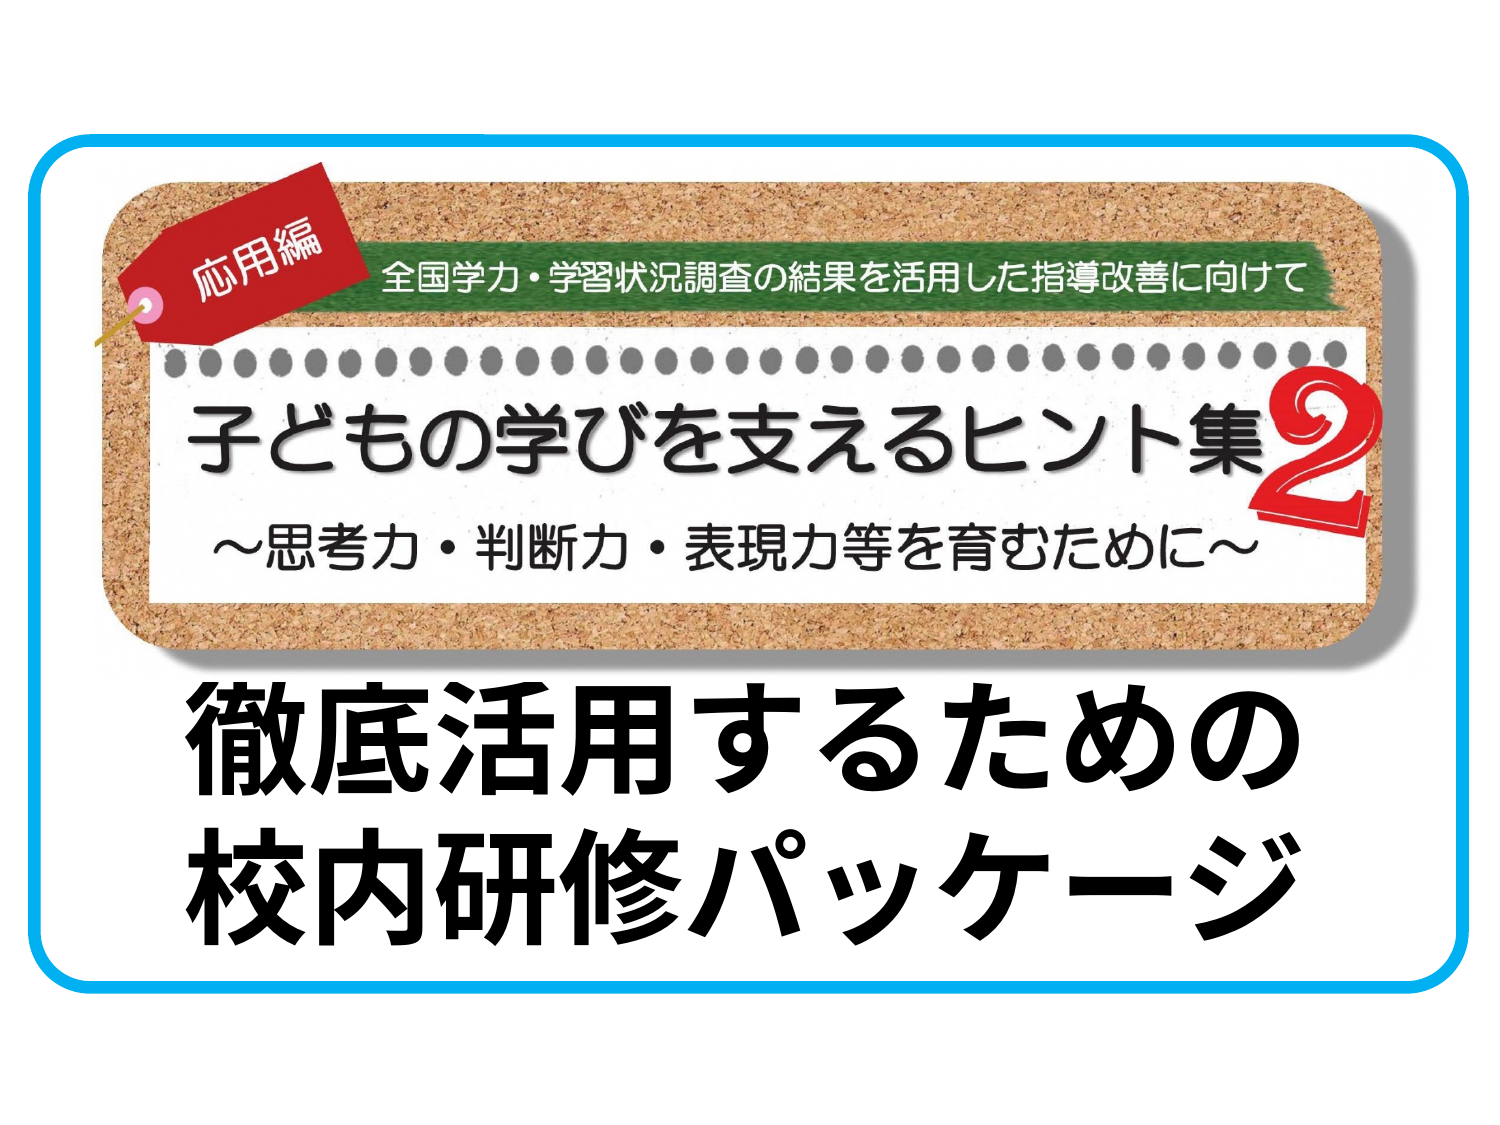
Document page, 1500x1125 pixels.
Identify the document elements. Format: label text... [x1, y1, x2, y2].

text_box [33, 139, 1464, 989]
picture [93, 162, 1430, 682]
text_box 徹底活用するための校内研修パッケージ [168, 691, 1346, 968]
